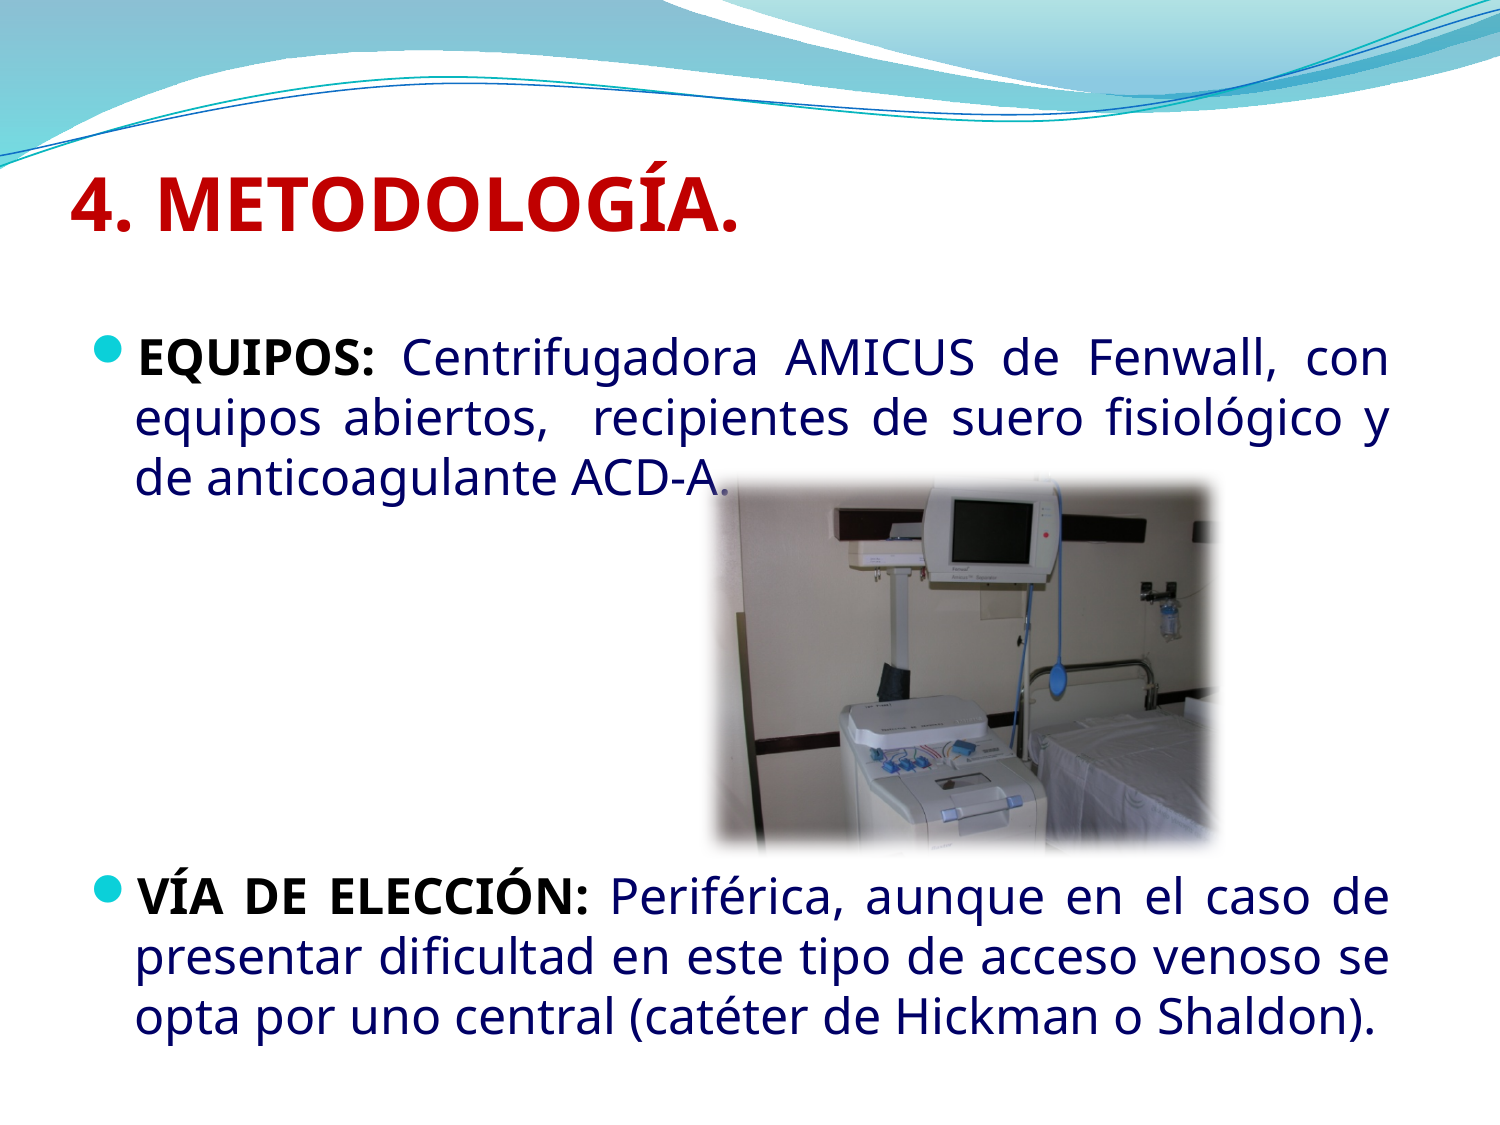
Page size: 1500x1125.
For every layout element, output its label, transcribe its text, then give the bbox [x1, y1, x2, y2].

title 4. METODOLOGÍA. [70, 58, 1421, 247]
list EQUIPOS: Centrifugadora AMICUS de Fenwall, con equipos abiertos, recipientes de suero fisiológico y de anticoagulante ACD-A. VÍA DE ELECCIÓN: Periférica, aunque en el caso de presentar dificultad en este tipo de acceso venoso se opta por uno central (catéter de Hickman o Shaldon). [74, 317, 1407, 1125]
picture [698, 468, 1228, 861]
